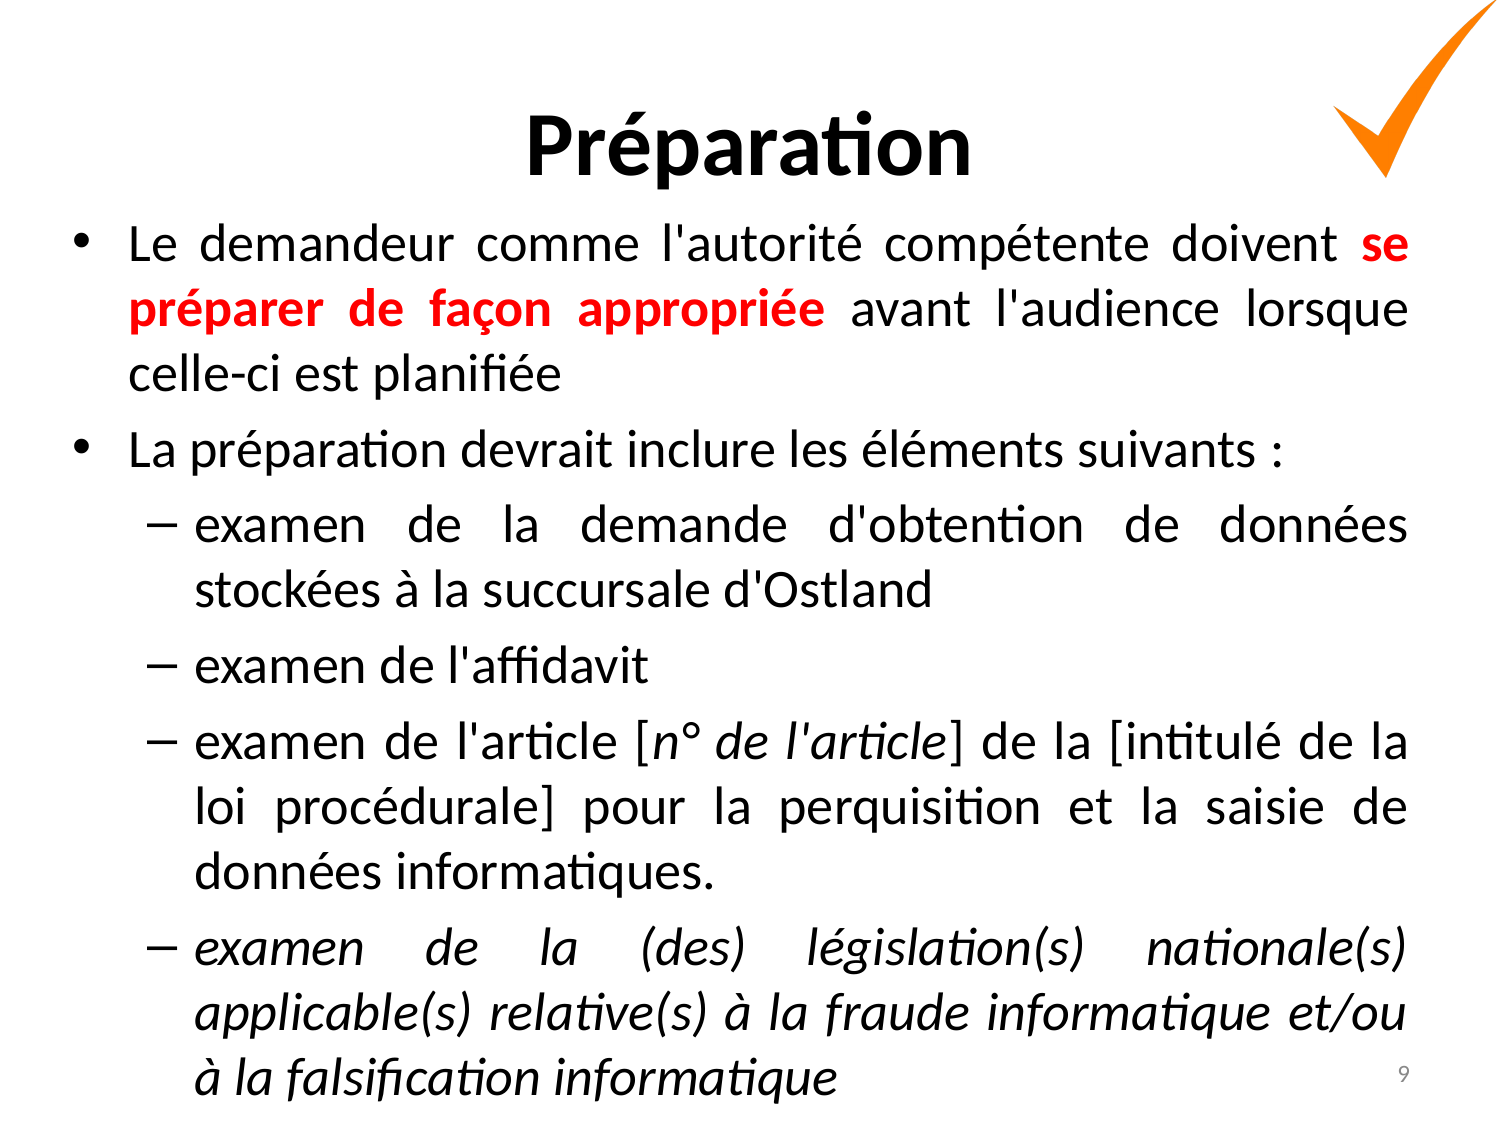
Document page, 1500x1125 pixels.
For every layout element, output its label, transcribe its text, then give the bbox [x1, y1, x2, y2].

title Préparation [75, 45, 1425, 233]
picture [1333, 0, 1499, 178]
slide_number 9 [1074, 1042, 1425, 1103]
text_box Le demandeur comme l'autorité compétente doivent se préparer de façon appropriée avant l'audience lorsque celle-ci est planifiée La préparation devrait inclure les éléments suivants : examen de la demande d'obtention de données stockées à la succursale d'Ostland examen de l'affidavit examen de l'article [n° de l'article] de la [intitulé de la loi procédurale] pour la perquisition et la saisie de données informatiques. examen de la (des) législation(s) nationale(s) applicable(s) relative(s) à la fraude informatique et/ou à la falsification informatique [57, 200, 1425, 1076]
